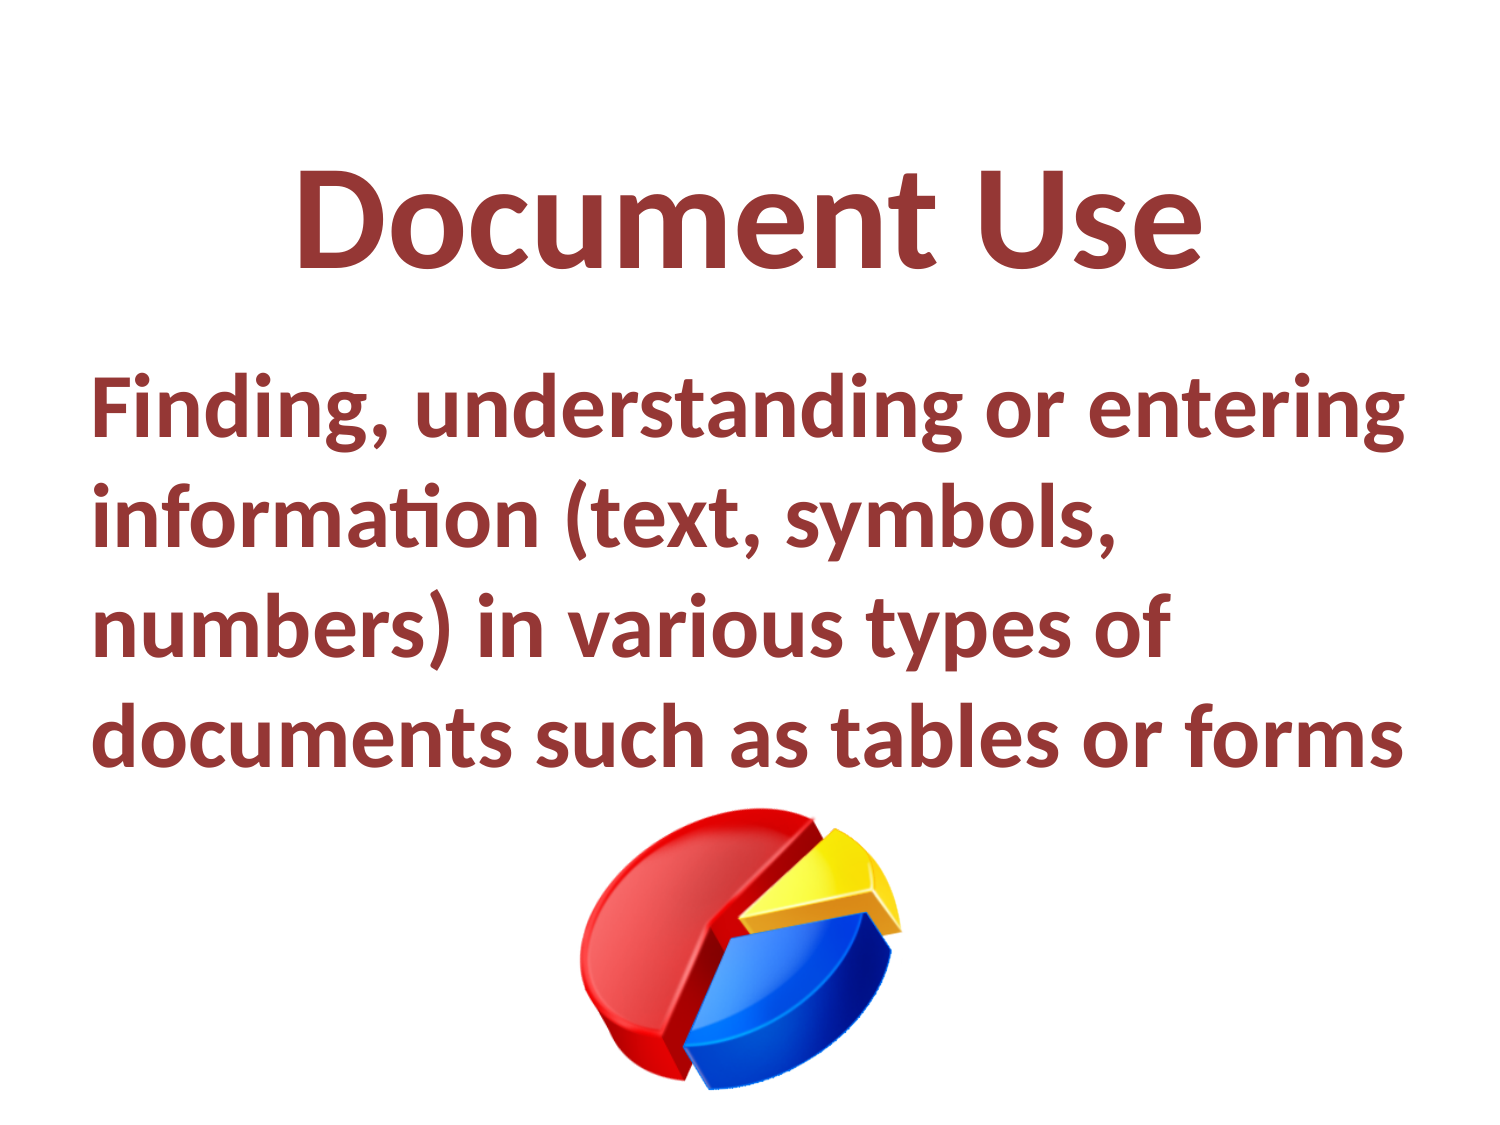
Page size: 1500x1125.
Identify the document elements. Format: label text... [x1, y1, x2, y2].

title Document Use [75, 90, 1425, 327]
list Finding, understanding or entering information (text, symbols, numbers) in various types of documents such as tables or forms [75, 338, 1425, 976]
picture [572, 790, 908, 1125]
